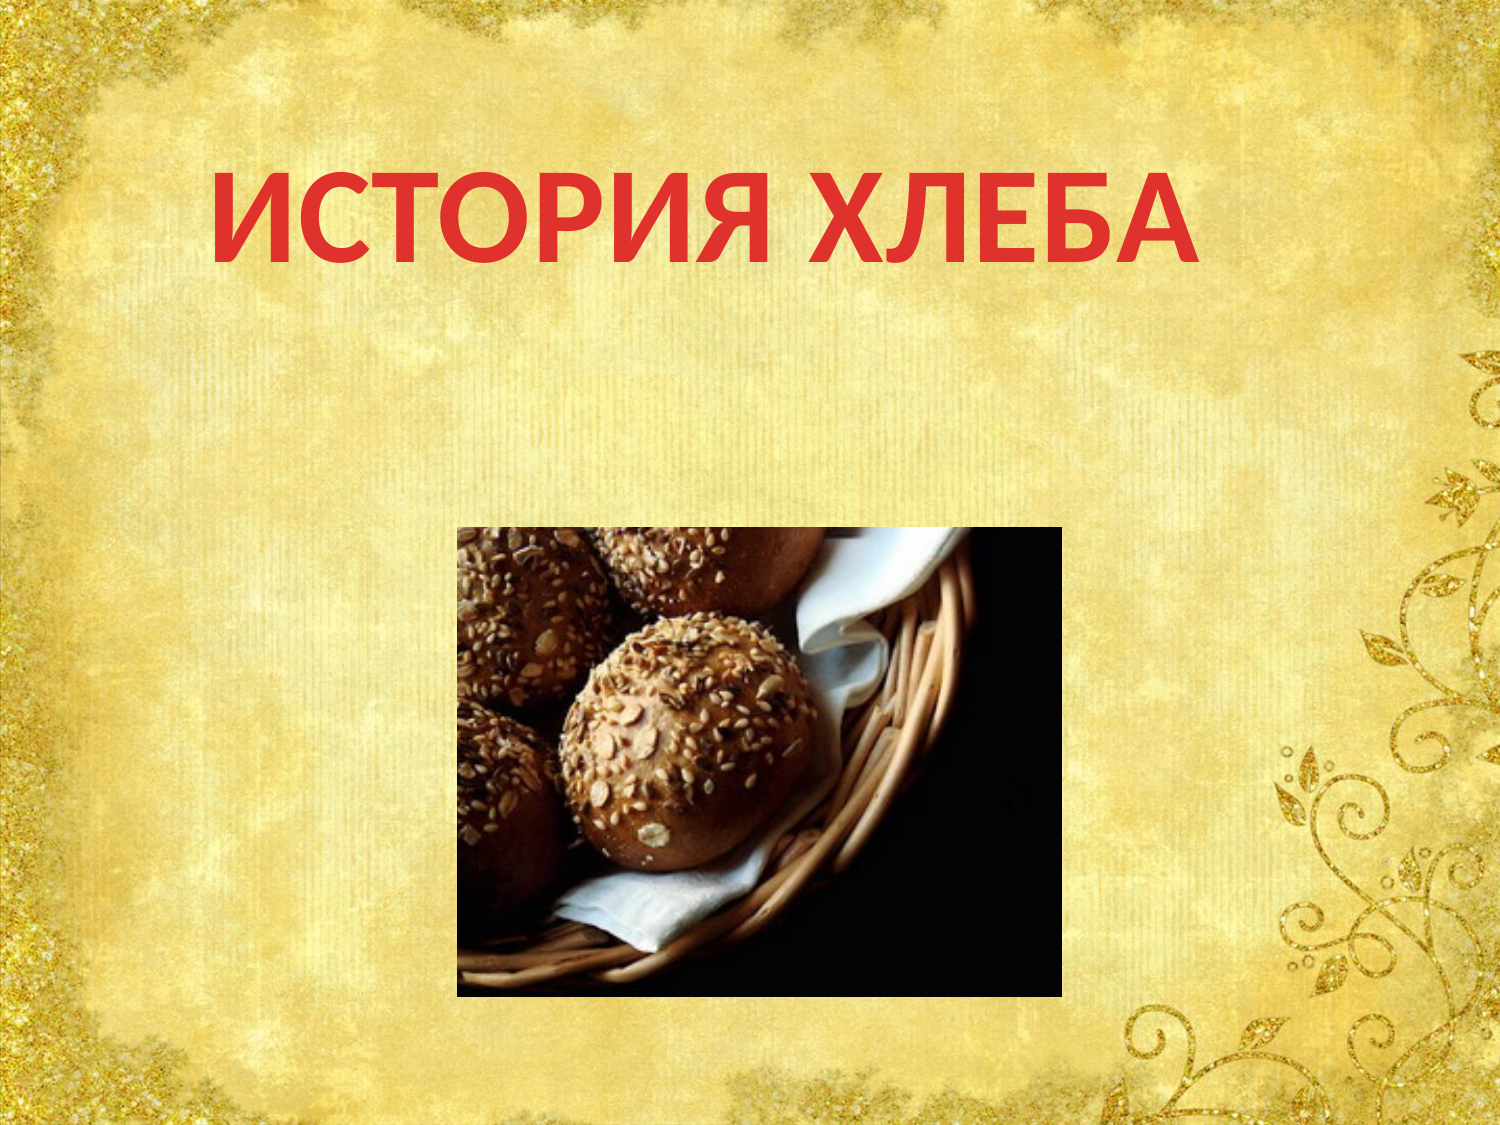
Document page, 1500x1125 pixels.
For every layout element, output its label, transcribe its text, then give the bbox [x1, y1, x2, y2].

picture [0, 0, 1500, 1125]
text_box ИСТОРИЯ ХЛЕБА [192, 117, 1217, 298]
